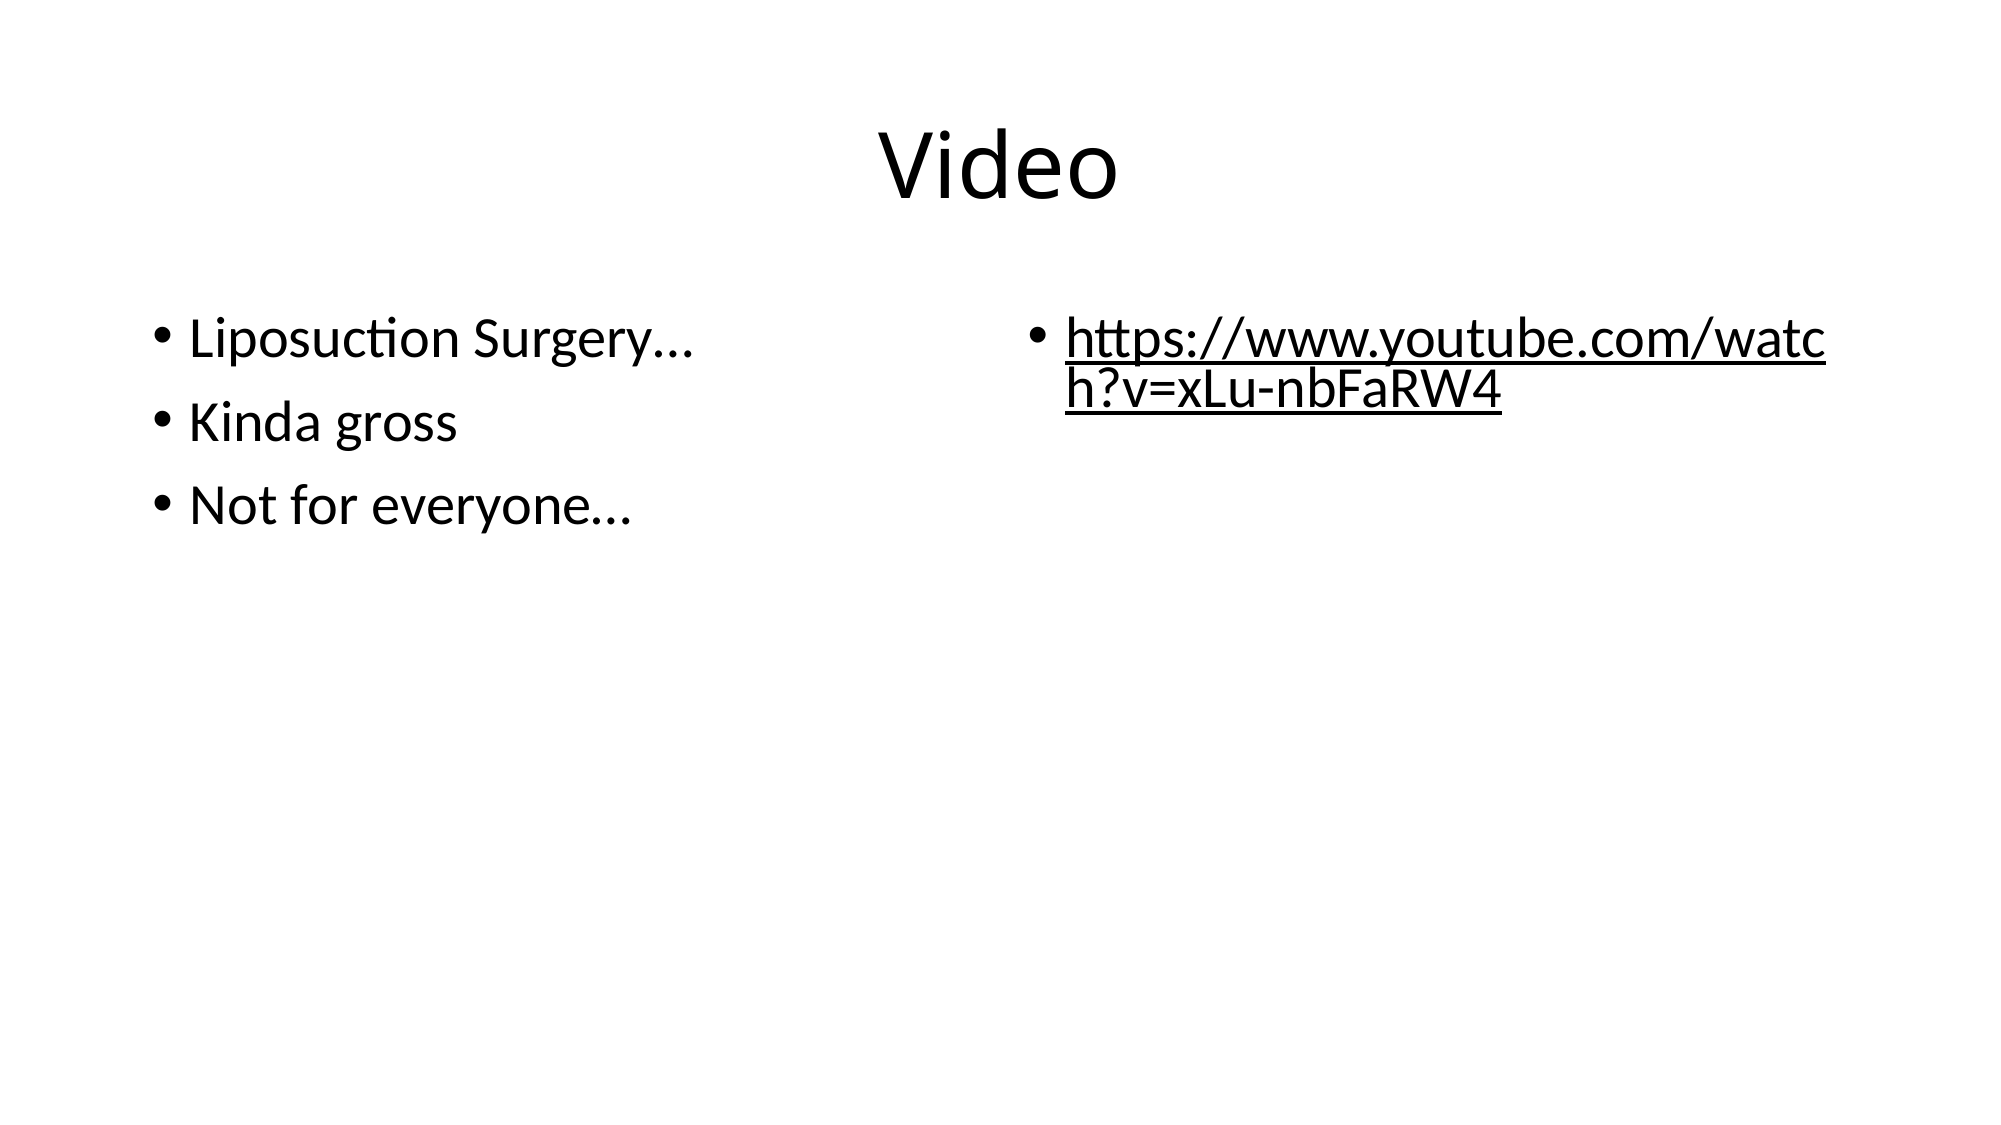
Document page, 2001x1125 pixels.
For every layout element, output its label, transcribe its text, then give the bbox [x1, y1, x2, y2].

list Liposuction Surgery… Kinda gross Not for everyone… [137, 299, 988, 1014]
title Video [137, 59, 1863, 278]
list https://www.youtube.com/watch?v=xLu-nbFaRW4 [1012, 299, 1863, 1014]
